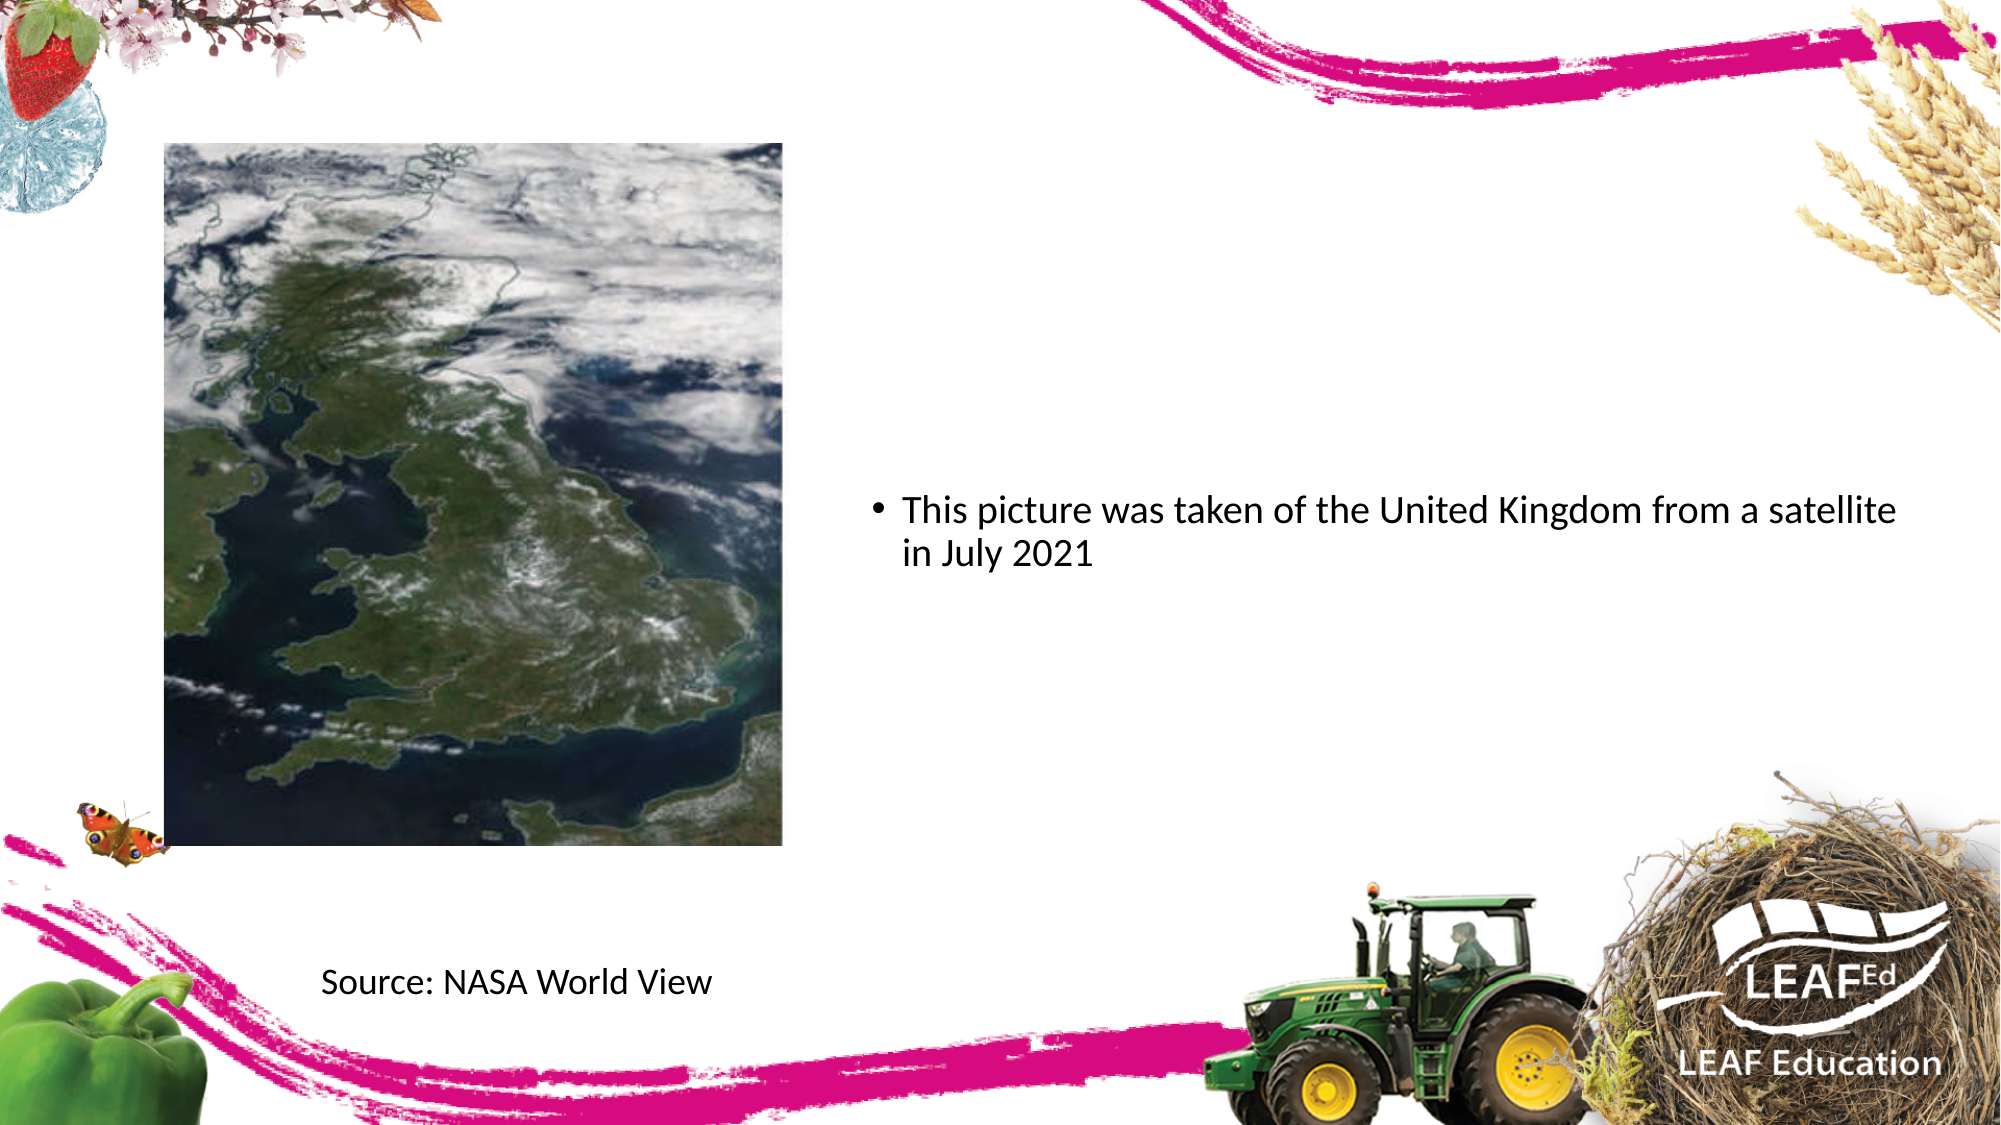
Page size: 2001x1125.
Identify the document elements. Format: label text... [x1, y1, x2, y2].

list This picture was taken of the United Kingdom from a satellite in July 2021 [856, 480, 1924, 583]
text_box Source: NASA World View [306, 949, 984, 1010]
picture [0, 0, 2001, 1125]
